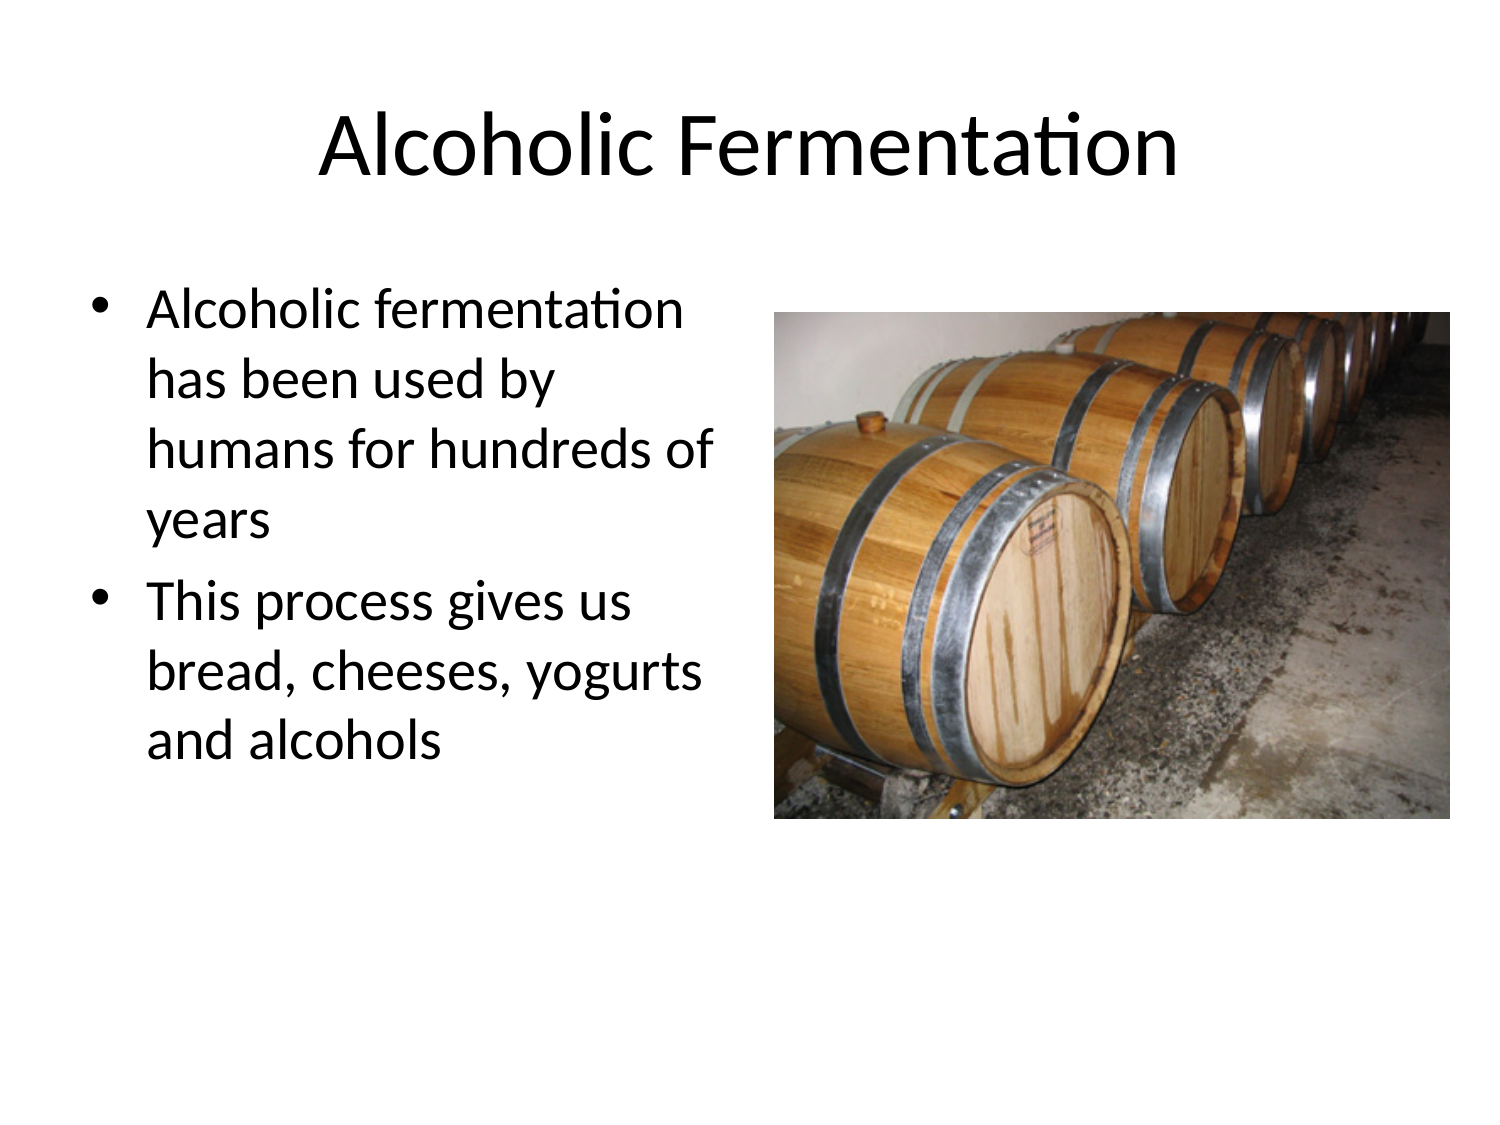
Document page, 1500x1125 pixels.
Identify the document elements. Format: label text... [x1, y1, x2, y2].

title Alcoholic Fermentation [75, 45, 1425, 233]
picture [774, 312, 1451, 820]
list Alcoholic fermentation has been used by humans for hundreds of years This process gives us bread, cheeses, yogurts and alcohols [75, 262, 738, 1005]
